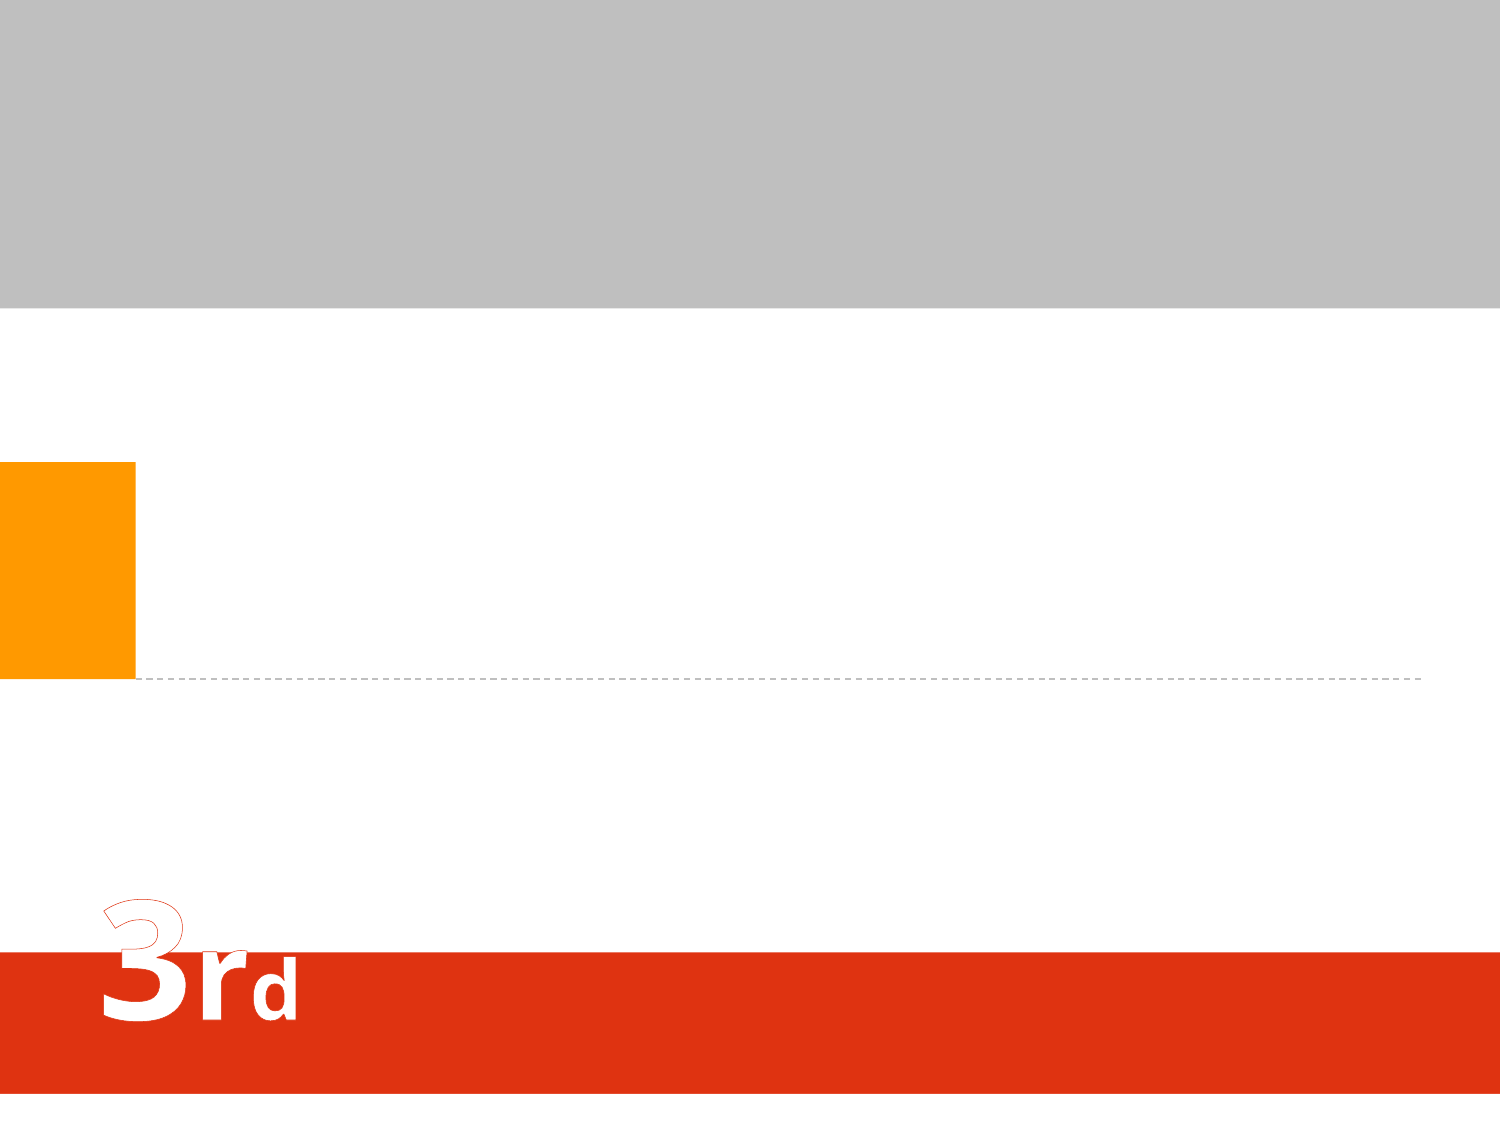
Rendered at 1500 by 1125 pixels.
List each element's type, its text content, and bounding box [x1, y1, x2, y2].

text_box [0, 462, 136, 680]
text_box [0, 0, 1500, 311]
text_box 3rd [82, 845, 475, 1061]
